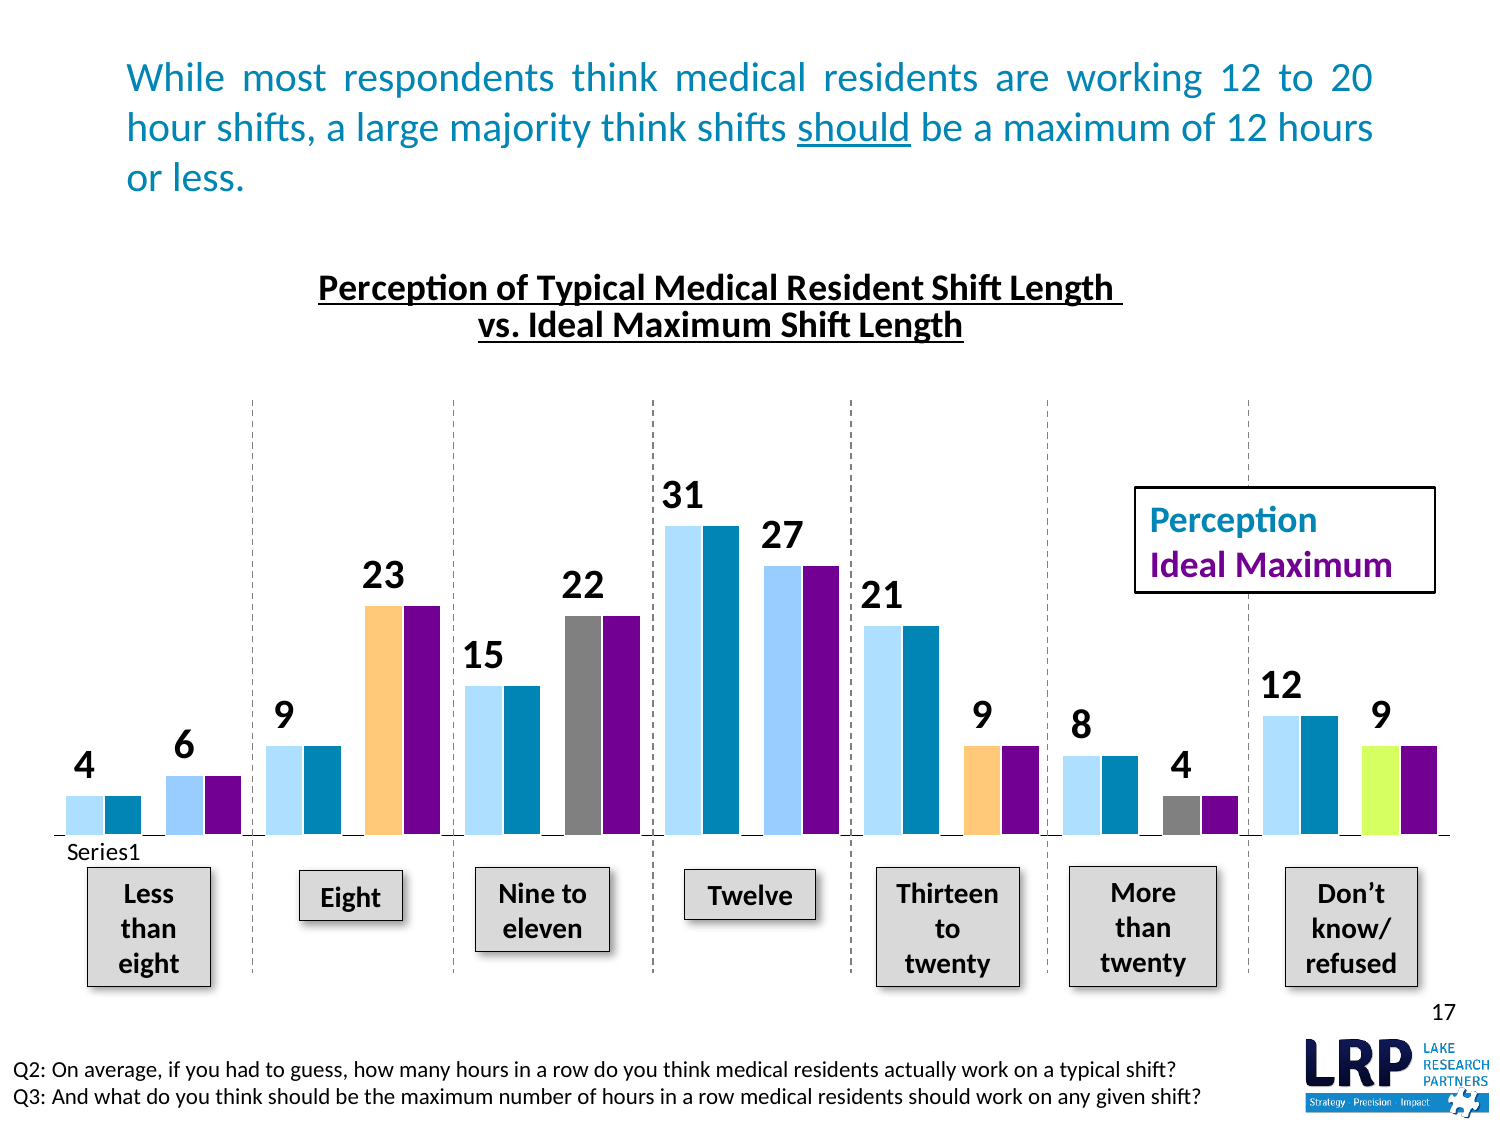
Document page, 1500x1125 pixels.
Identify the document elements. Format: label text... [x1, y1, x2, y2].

text_box More than twenty [1069, 981, 1217, 987]
text_box Thirteen to twenty [876, 981, 1020, 987]
footer 17 [1387, 987, 1500, 1038]
text_box Less than eight [87, 981, 211, 987]
picture [1304, 1038, 1492, 1119]
title While most respondents think medical residents are working 12 to 20 hour shifts, a large majority think shifts should be a maximum of 12 hours or less. [111, 37, 1389, 212]
text_box Don’t know/ refused [1285, 981, 1418, 987]
text_box Q2: On average, if you had to guess, how many hours in a row do you think medical residents actually work on a typical shift? Q3: And what do you think should be the maximum number of hours in a row medical residents should work on any given shift? [0, 1046, 1299, 1117]
chart [30, 254, 1469, 973]
